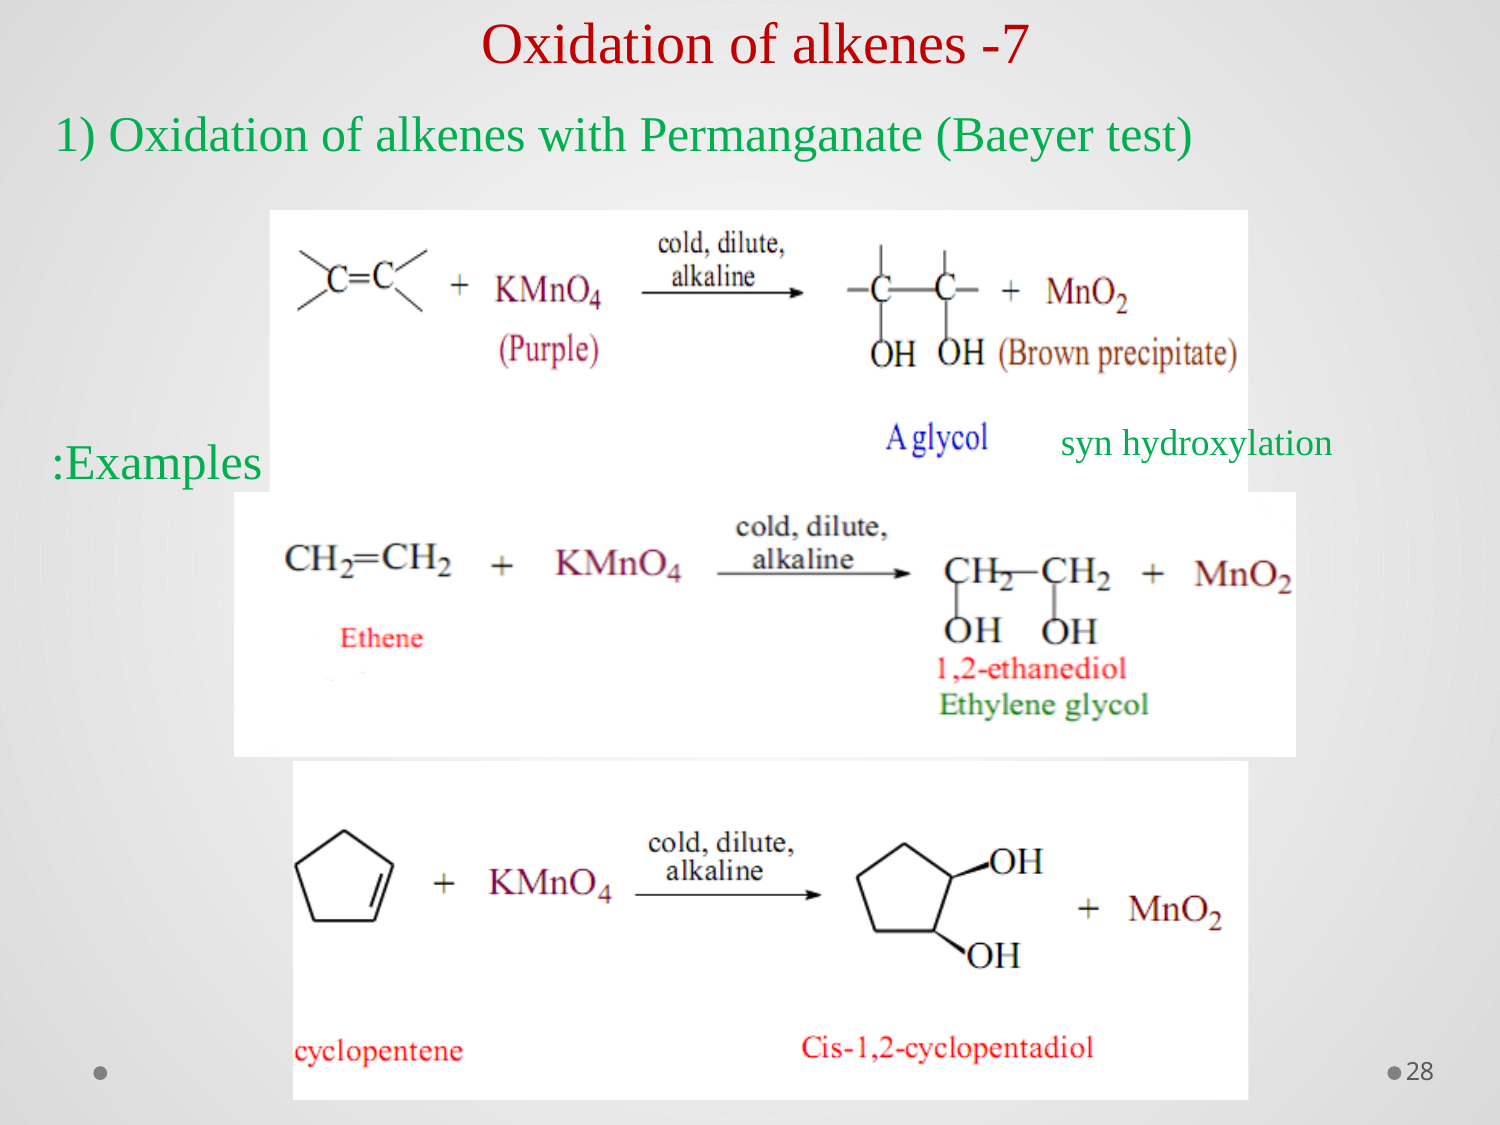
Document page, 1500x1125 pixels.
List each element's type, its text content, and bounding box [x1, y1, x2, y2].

text_box syn hydroxylation [1253, 410, 1348, 470]
slide_number 28 [1401, 1042, 1494, 1103]
picture [234, 210, 1296, 757]
text_box 1) Oxidation of alkenes with Permanganate (Baeyer test) [39, 93, 1209, 169]
text_box Examples: [36, 421, 264, 497]
picture [292, 761, 1249, 1100]
text_box 7- Oxidation of alkenes [0, 0, 1500, 83]
